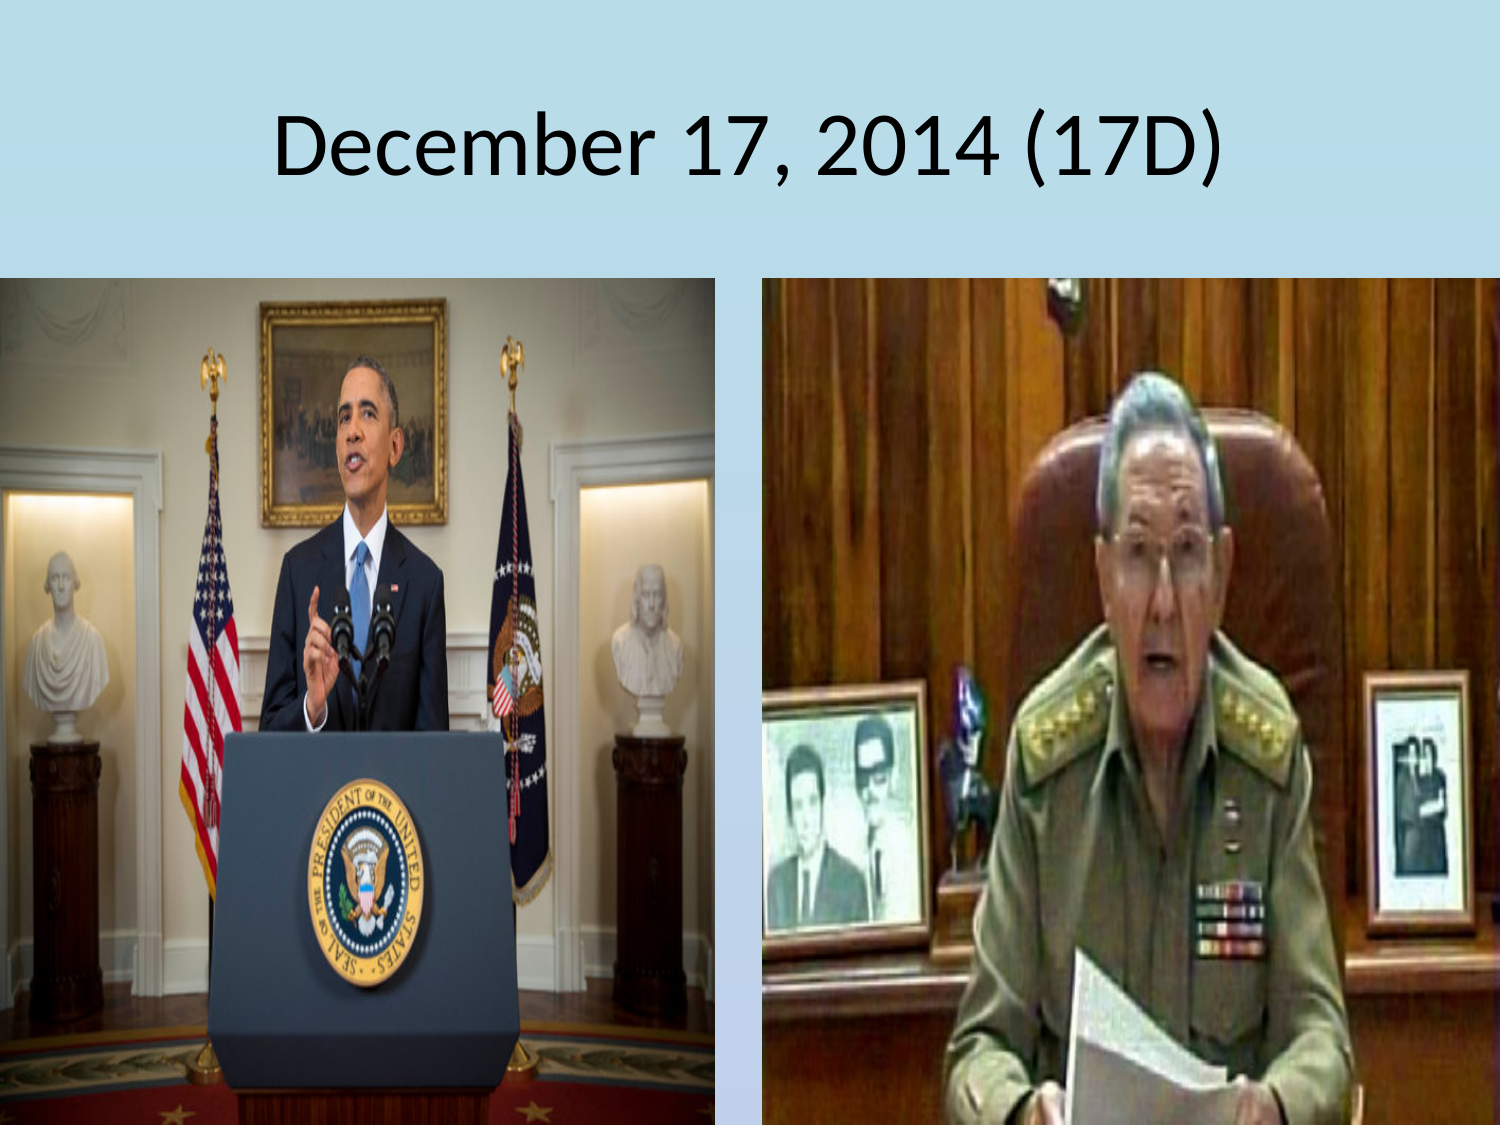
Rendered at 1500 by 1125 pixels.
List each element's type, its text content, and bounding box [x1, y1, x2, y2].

title December 17, 2014 (17D) [75, 45, 1425, 233]
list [0, 278, 715, 1125]
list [762, 278, 1500, 1125]
